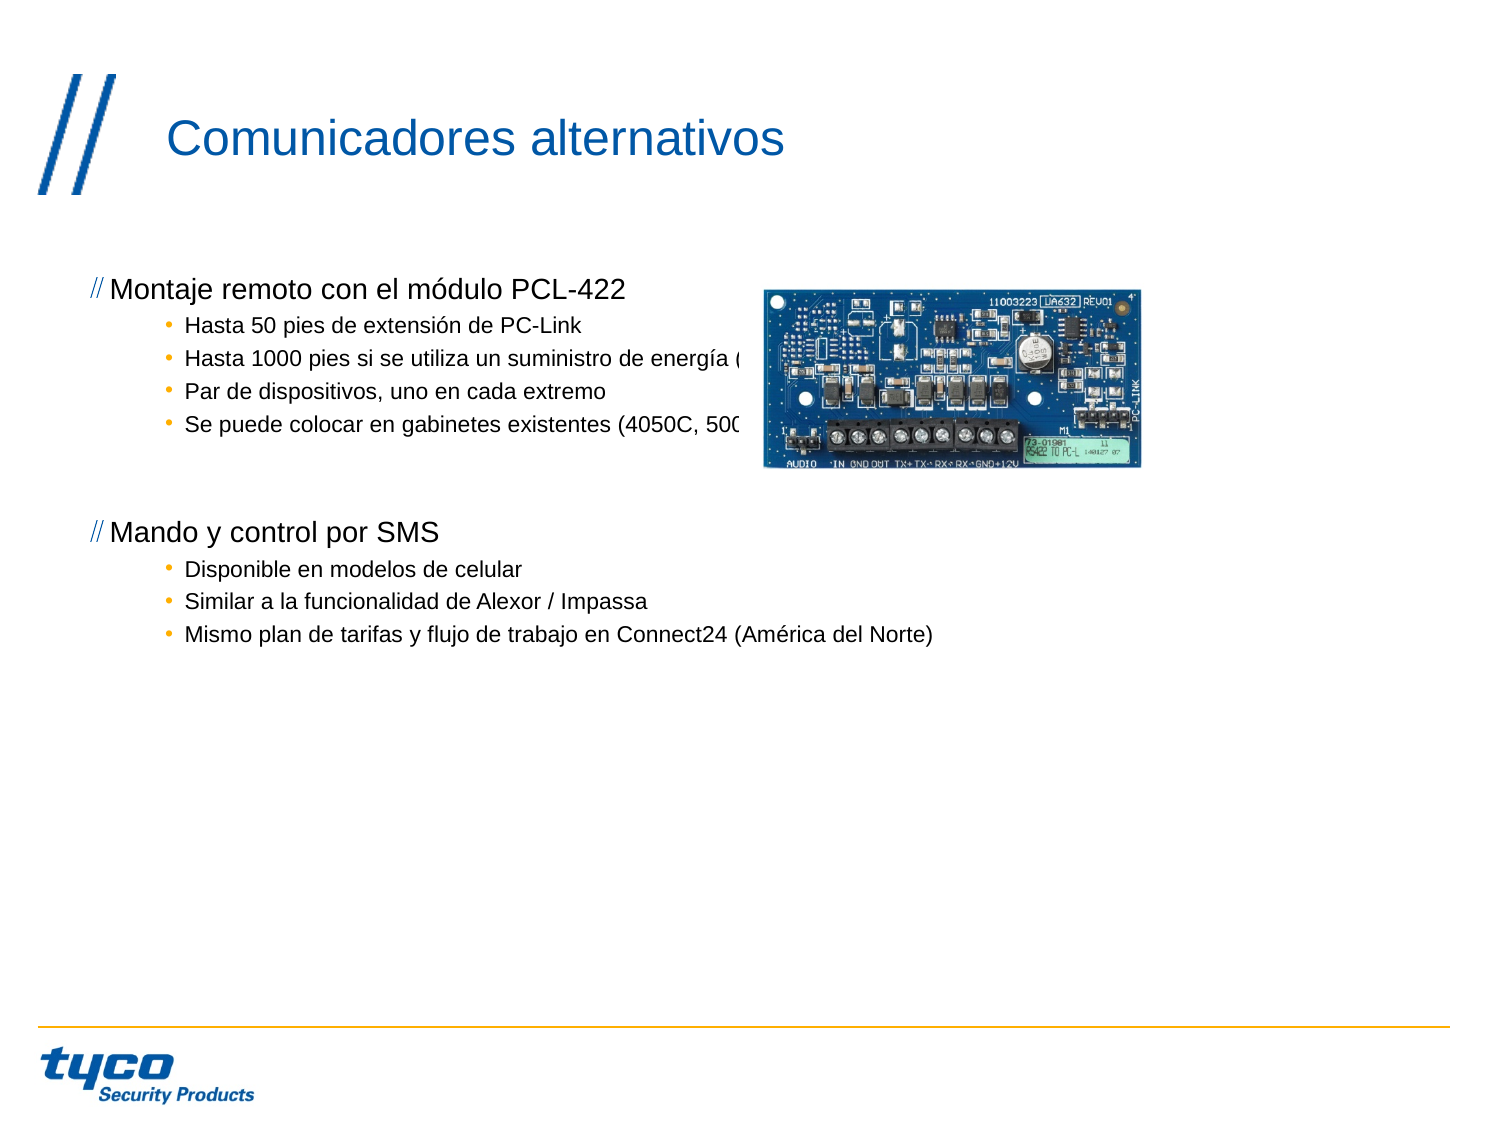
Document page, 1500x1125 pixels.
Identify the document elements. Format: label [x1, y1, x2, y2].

picture [90, 277, 111, 298]
list [74, 262, 1046, 1006]
picture [37, 74, 116, 195]
picture [738, 261, 1166, 494]
title [151, 40, 1391, 229]
picture [90, 520, 111, 542]
picture [34, 1040, 260, 1107]
